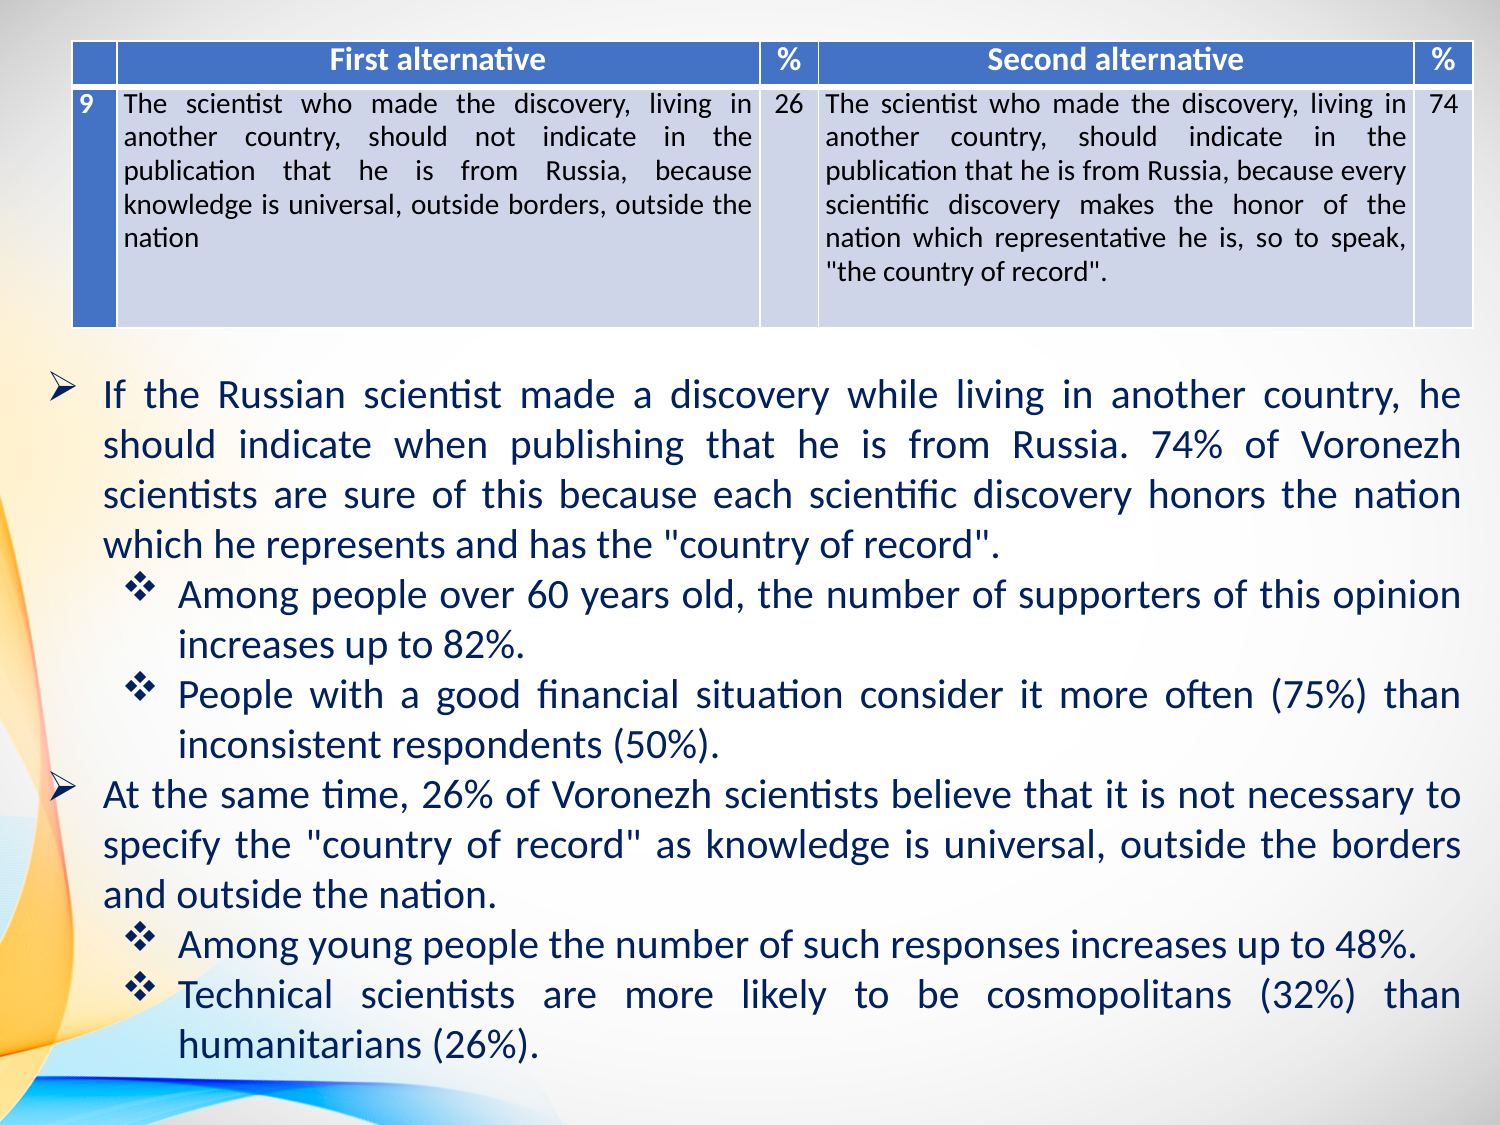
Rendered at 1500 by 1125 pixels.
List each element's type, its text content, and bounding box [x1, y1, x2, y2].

table_cell 26 [761, 90, 818, 327]
text_box If the Russian scientist made a discovery while living in another country, he should indicate when publishing that he is from Russia. 74% of Voronezh scientists are sure of this because each scientific discovery honors the nation which he represents and has the "country of record". Among people over 60 years old, the number of supporters of this opinion increases up to 82%. People with a good financial situation consider it more often (75%) than inconsistent respondents (50%). At the same time, 26% of Voronezh scientists believe that it is not necessary to specify the "country of record" as knowledge is universal, outside the borders and outside the nation. Among young people the number of such responses increases up to 48%. Technical scientists are more likely to be cosmopolitans (32%) than humanitarians (26%). [31, 359, 1478, 1075]
table_header Second alternative [819, 42, 1413, 84]
table_cell The scientist who made the discovery, living in another country, should indicate in the publication that he is from Russia, because every scientific discovery makes the honor of the nation which representative he is, so to speak, "the country of record". [819, 90, 1413, 327]
table_header % [1415, 42, 1472, 84]
table_cell 74 [1415, 90, 1472, 327]
table_cell 9 [73, 90, 116, 327]
table_header [73, 42, 116, 84]
table_header First alternative [118, 42, 759, 84]
table_header % [761, 42, 818, 84]
table_cell The scientist who made the discovery, living in another country, should not indicate in the publication that he is from Russia, because knowledge is universal, outside borders, outside the nation [118, 90, 759, 327]
picture [0, 0, 1500, 1125]
